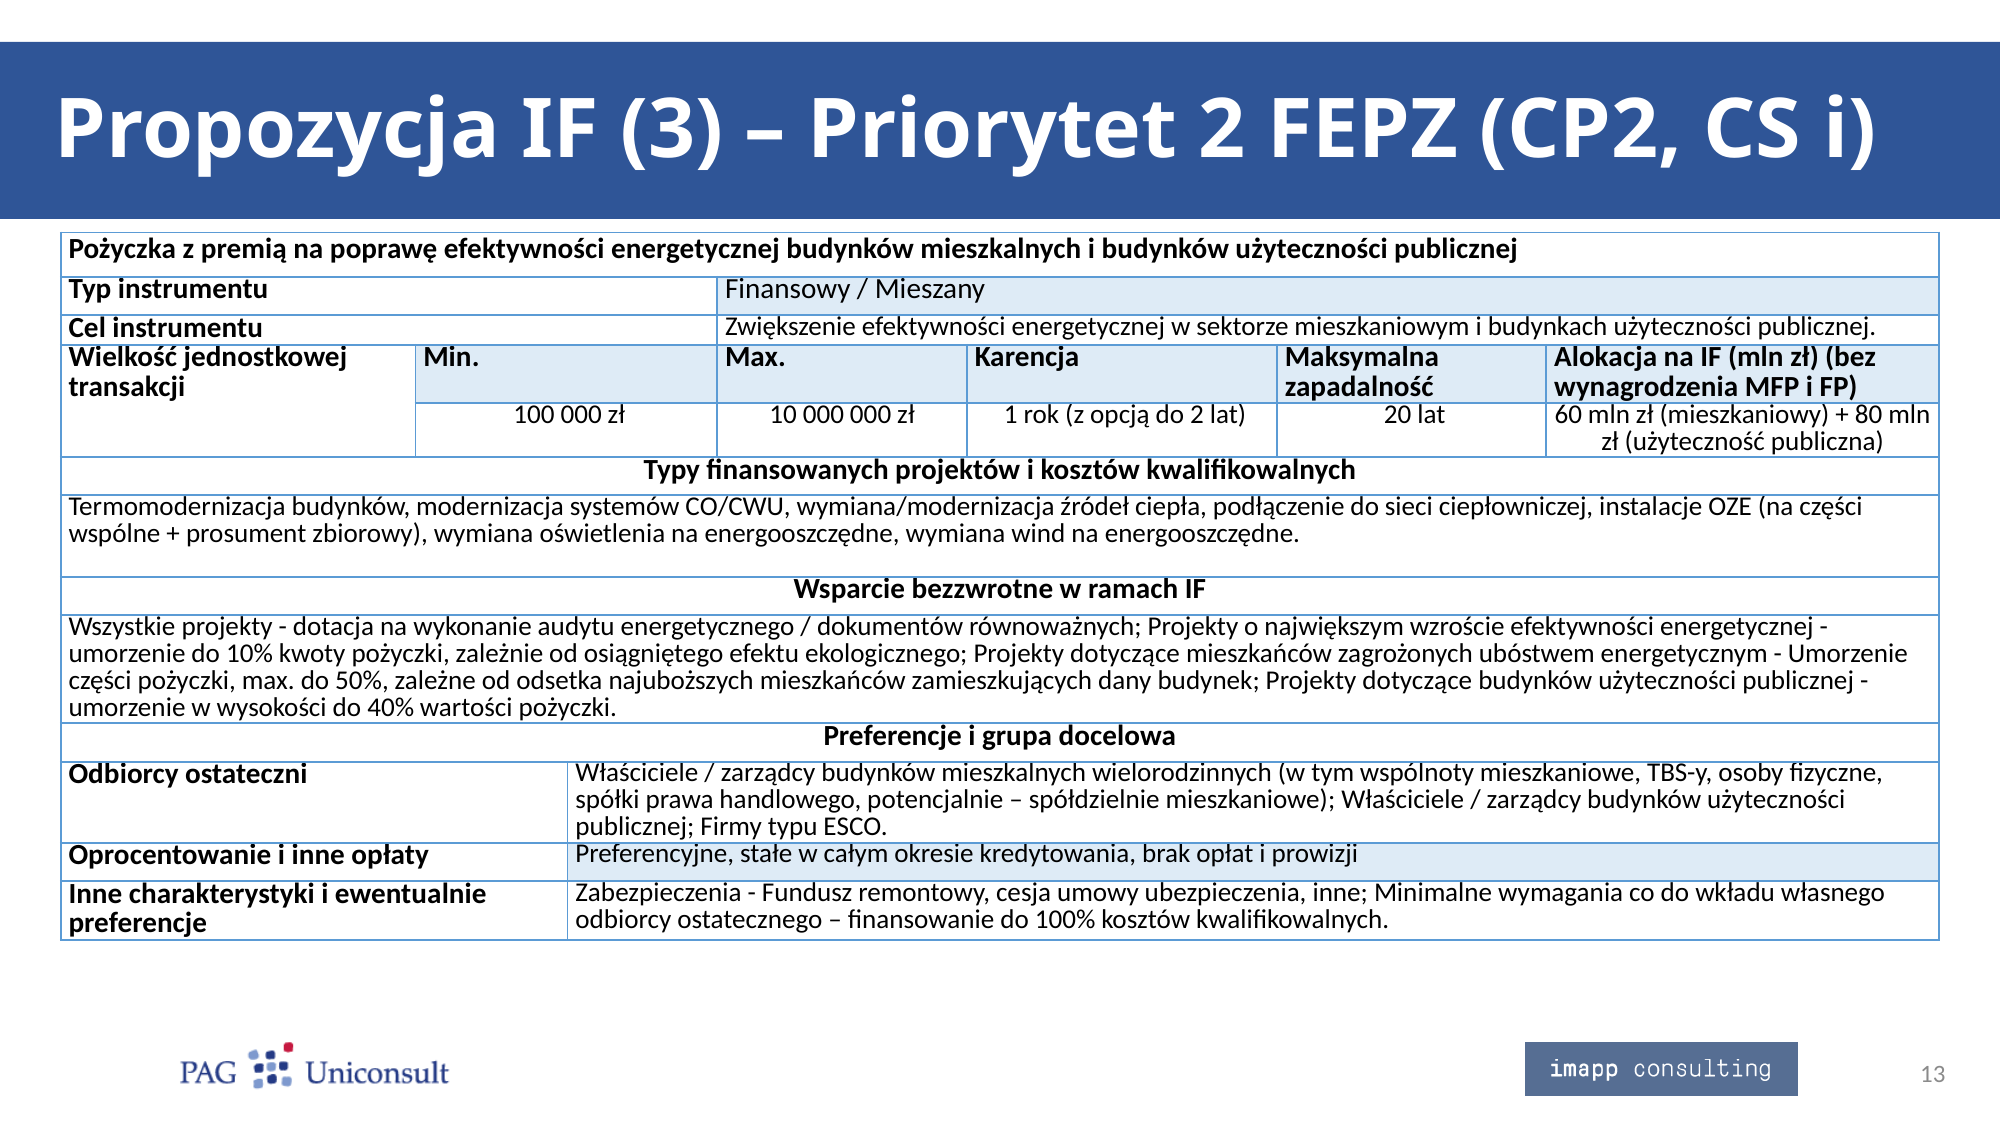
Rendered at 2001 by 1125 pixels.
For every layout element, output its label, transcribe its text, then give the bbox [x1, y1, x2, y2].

table_cell Inne charakterystyki i ewentualnie preferencje [62, 882, 567, 939]
slide_number 13 [1862, 1042, 1961, 1103]
table_cell Wszystkie projekty - dotacja na wykonanie audytu energetycznego / dokumentów równoważnych; Projekty o największym wzroście efektywności energetycznej - umorzenie do 10% kwoty pożyczki, zależnie od osiągniętego efektu ekologicznego; Projekty dotyczące mieszkańców zagrożonych ubóstwem energetycznym - Umorzenie części pożyczki, max. do 50%, zależne od odsetka najuboższych mieszkańców zamieszkujących dany budynek; Projekty dotyczące budynków użyteczności publicznej - umorzenie w wysokości do 40% wartości pożyczki. [62, 616, 1938, 722]
table_cell 20 lat [1278, 404, 1545, 456]
table_cell Cel instrumentu [62, 316, 716, 344]
table_cell Preferencje i grupa docelowa [62, 724, 1938, 761]
picture [165, 1040, 475, 1113]
table_cell 10 000 000 zł [718, 404, 966, 456]
table_cell Oprocentowanie i inne opłaty [62, 844, 567, 880]
table_cell Max. [718, 346, 966, 402]
table_cell Odbiorcy ostateczni [62, 763, 567, 842]
table_cell Karencja [968, 346, 1276, 402]
table_cell Min. [416, 346, 716, 402]
table_cell Maksymalna zapadalność [1278, 346, 1545, 402]
table_cell Termomodernizacja budynków, modernizacja systemów CO/CWU, wymiana/modernizacja źródeł ciepła, podłączenie do sieci ciepłowniczej, instalacje OZE (na części wspólne + prosument zbiorowy), wymiana oświetlenia na energooszczędne, wymiana wind na energooszczędne. [62, 496, 1938, 576]
table_cell Zabezpieczenia - Fundusz remontowy, cesja umowy ubezpieczenia, inne; Minimalne wymagania co do wkładu własnego odbiorcy ostatecznego – finansowanie do 100% kosztów kwalifikowalnych. [568, 882, 1938, 939]
table_cell Typy finansowanych projektów i kosztów kwalifikowalnych [62, 458, 1938, 494]
table_cell Preferencyjne, stałe w całym okresie kredytowania, brak opłat i prowizji [568, 844, 1938, 880]
title Propozycja IF (3) – Priorytet 2 FEPZ (CP2, CS i) [0, 41, 2000, 219]
table_cell Typ instrumentu [62, 278, 716, 314]
table_cell Właściciele / zarządcy budynków mieszkalnych wielorodzinnych (w tym wspólnoty mieszkaniowe, TBS-y, osoby fizyczne, spółki prawa handlowego, potencjalnie – spółdzielnie mieszkaniowe); Właściciele / zarządcy budynków użyteczności publicznej; Firmy typu ESCO. [568, 763, 1938, 842]
table_cell Zwiększenie efektywności energetycznej w sektorze mieszkaniowym i budynkach użyteczności publicznej. [718, 316, 1938, 344]
table_cell 1 rok (z opcją do 2 lat) [968, 404, 1276, 456]
table_cell 100 000 zł [416, 404, 716, 456]
table_cell Finansowy / Mieszany [718, 278, 1938, 314]
table_cell Alokacja na IF (mln zł) (bez wynagrodzenia MFP i FP) [1547, 346, 1938, 402]
table_header Pożyczka z premią na poprawę efektywności energetycznej budynków mieszkalnych i budynków użyteczności publicznej [62, 233, 1938, 276]
table_cell 60 mln zł (mieszkaniowy) + 80 mln zł (użyteczność publiczna) [1547, 404, 1938, 456]
table_cell Wsparcie bezzwrotne w ramach IF [62, 578, 1938, 614]
table_cell Wielkość jednostkowej transakcji [62, 346, 415, 456]
